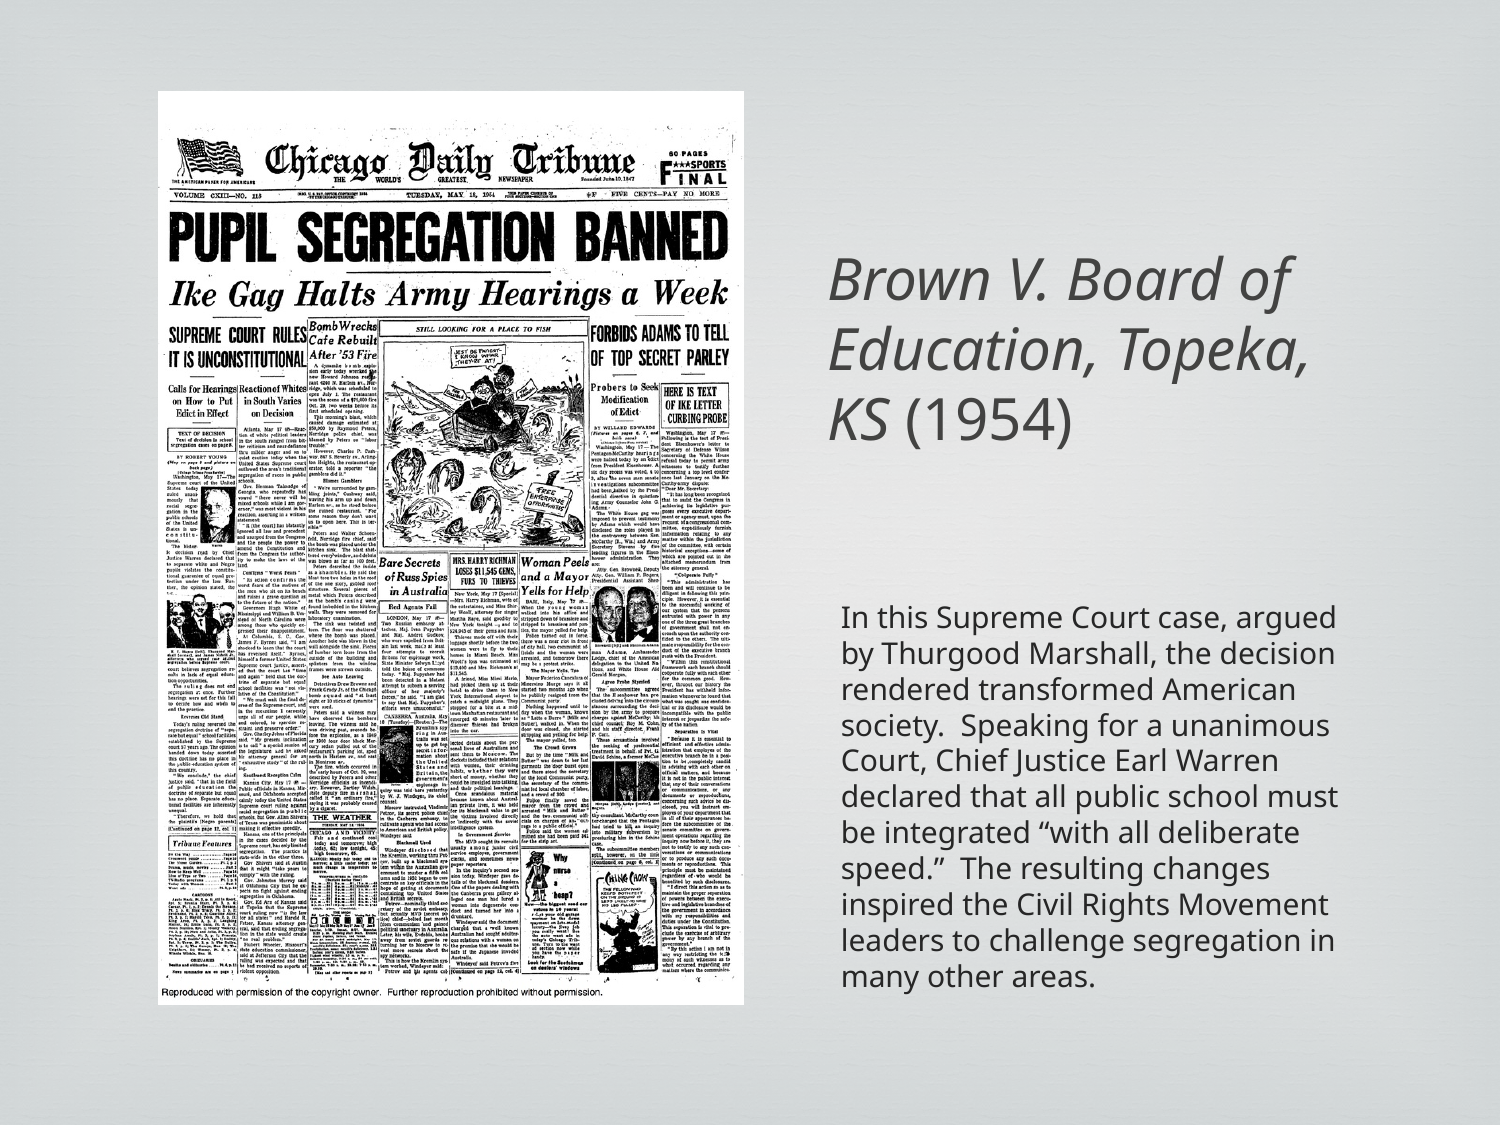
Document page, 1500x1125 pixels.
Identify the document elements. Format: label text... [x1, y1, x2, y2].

list In this Supreme Court case, argued by Thurgood Marshall, the decision rendered transformed American society. Speaking for a unanimous Court, Chief Justice Earl Warren declared that all public school must be integrated “with all deliberate speed.” The resulting changes inspired the Civil Rights Movement leaders to challenge segregation in many other areas. [825, 591, 1386, 1005]
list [158, 91, 744, 1006]
title Brown V. Board of Education, Topeka, KS (1954) [812, 149, 1374, 460]
